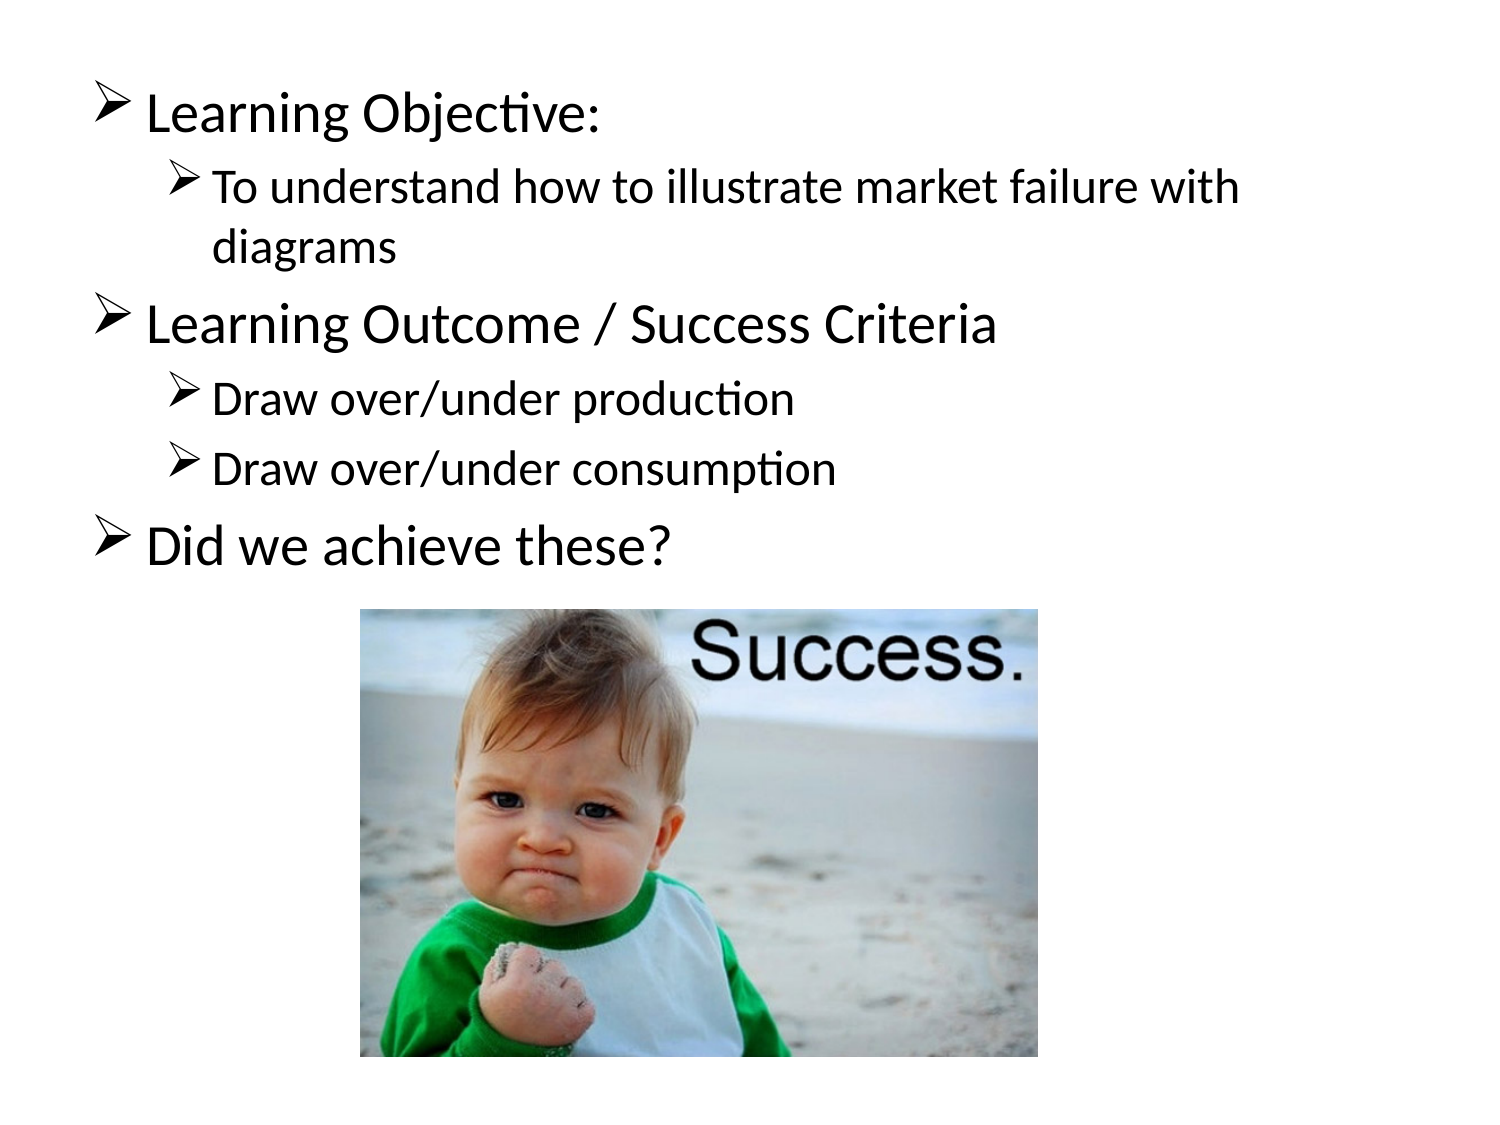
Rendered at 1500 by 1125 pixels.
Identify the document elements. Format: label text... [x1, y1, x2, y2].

list Learning Objective: To understand how to illustrate market failure with diagrams Learning Outcome / Success Criteria Draw over/under production Draw over/under consumption Did we achieve these? [75, 66, 1425, 669]
picture [359, 609, 1038, 1058]
